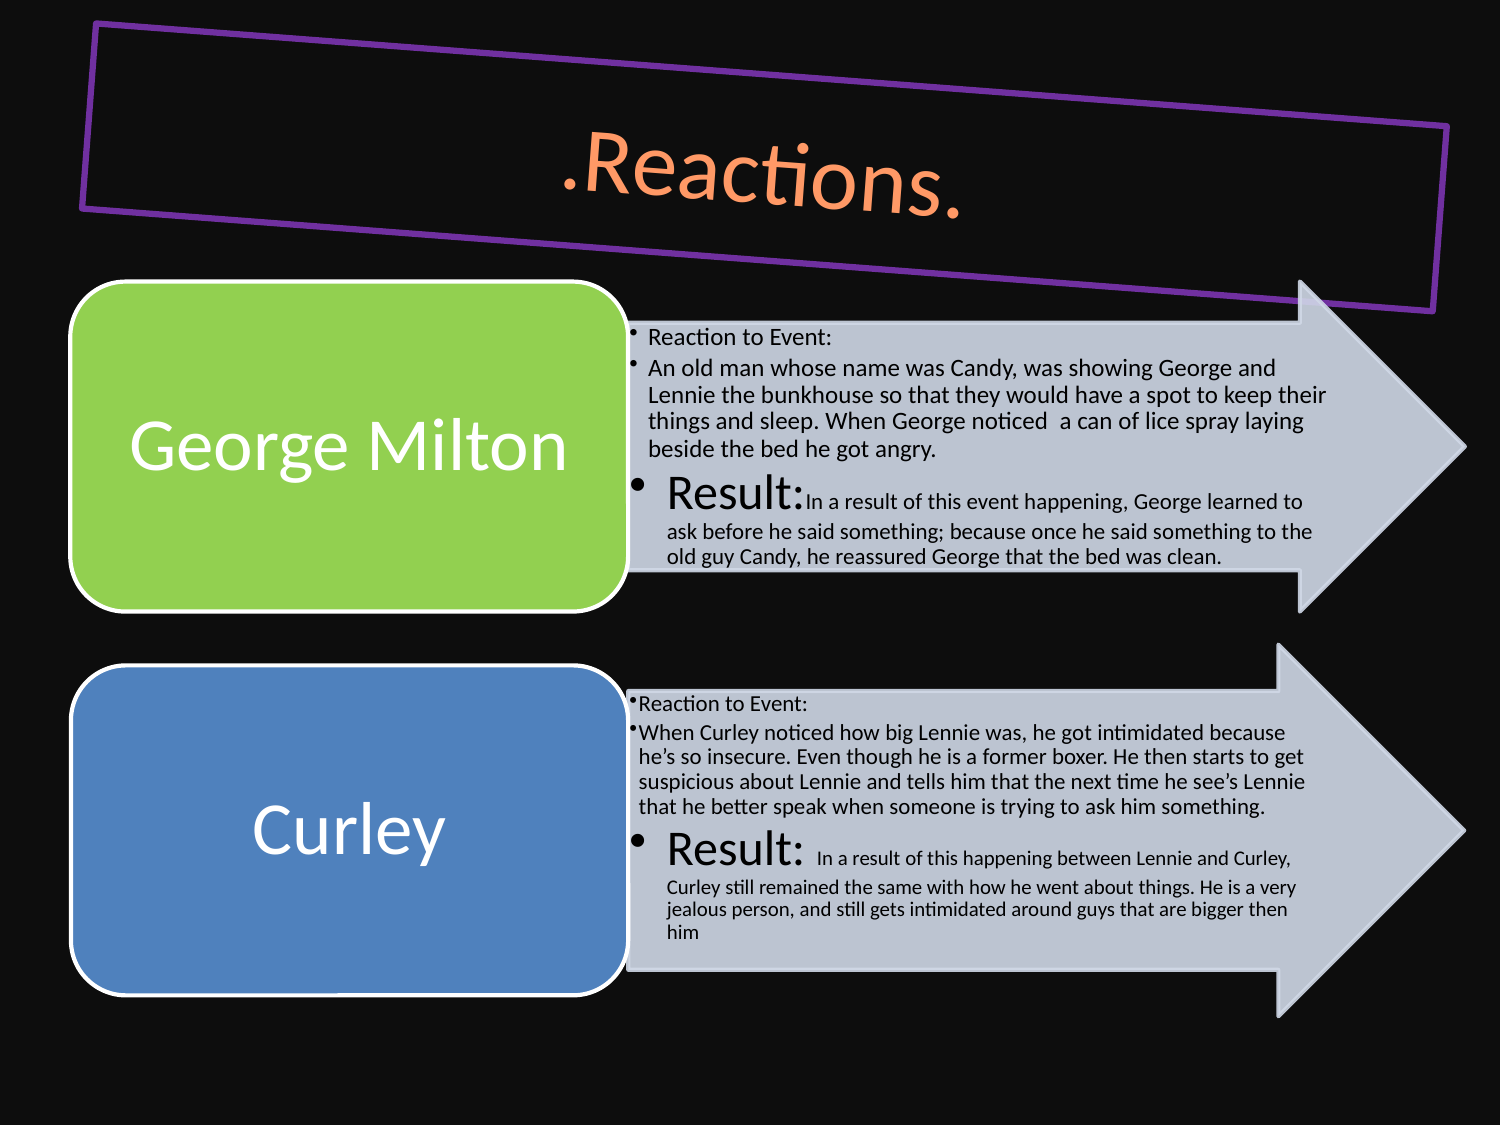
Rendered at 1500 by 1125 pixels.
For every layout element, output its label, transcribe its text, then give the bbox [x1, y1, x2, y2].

title .Reactions. [82, 23, 1447, 279]
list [70, 280, 1466, 1017]
